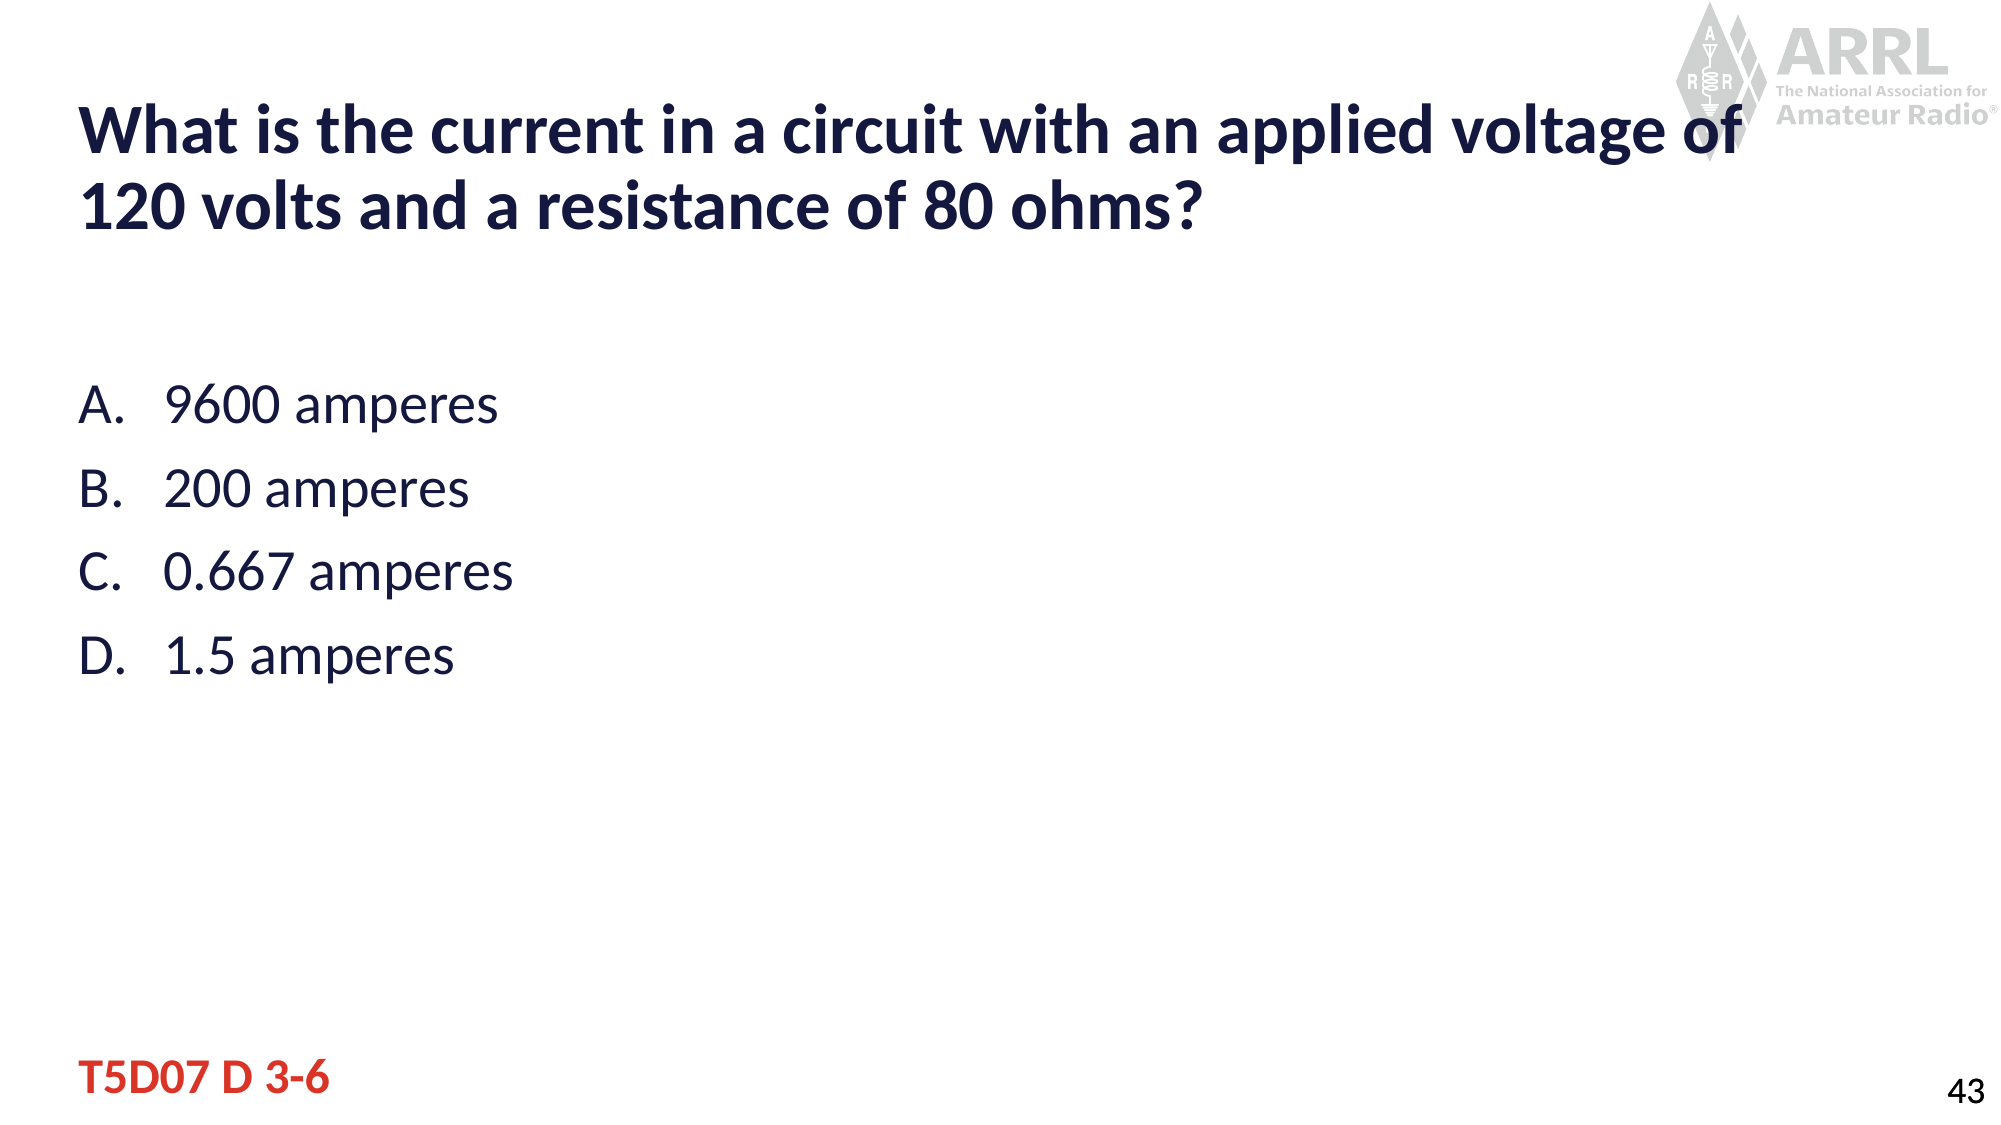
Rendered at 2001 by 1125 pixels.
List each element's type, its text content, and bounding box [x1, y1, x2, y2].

picture [1674, 0, 2000, 164]
list 9600 amperes 200 amperes 0.667 amperes 1.5 amperes [63, 365, 1863, 989]
title What is the current in a circuit with an applied voltage of 120 volts and a resistance of 80 ohms? [63, 59, 1863, 278]
text_box T5D07 D 3-6 [63, 1036, 921, 1112]
